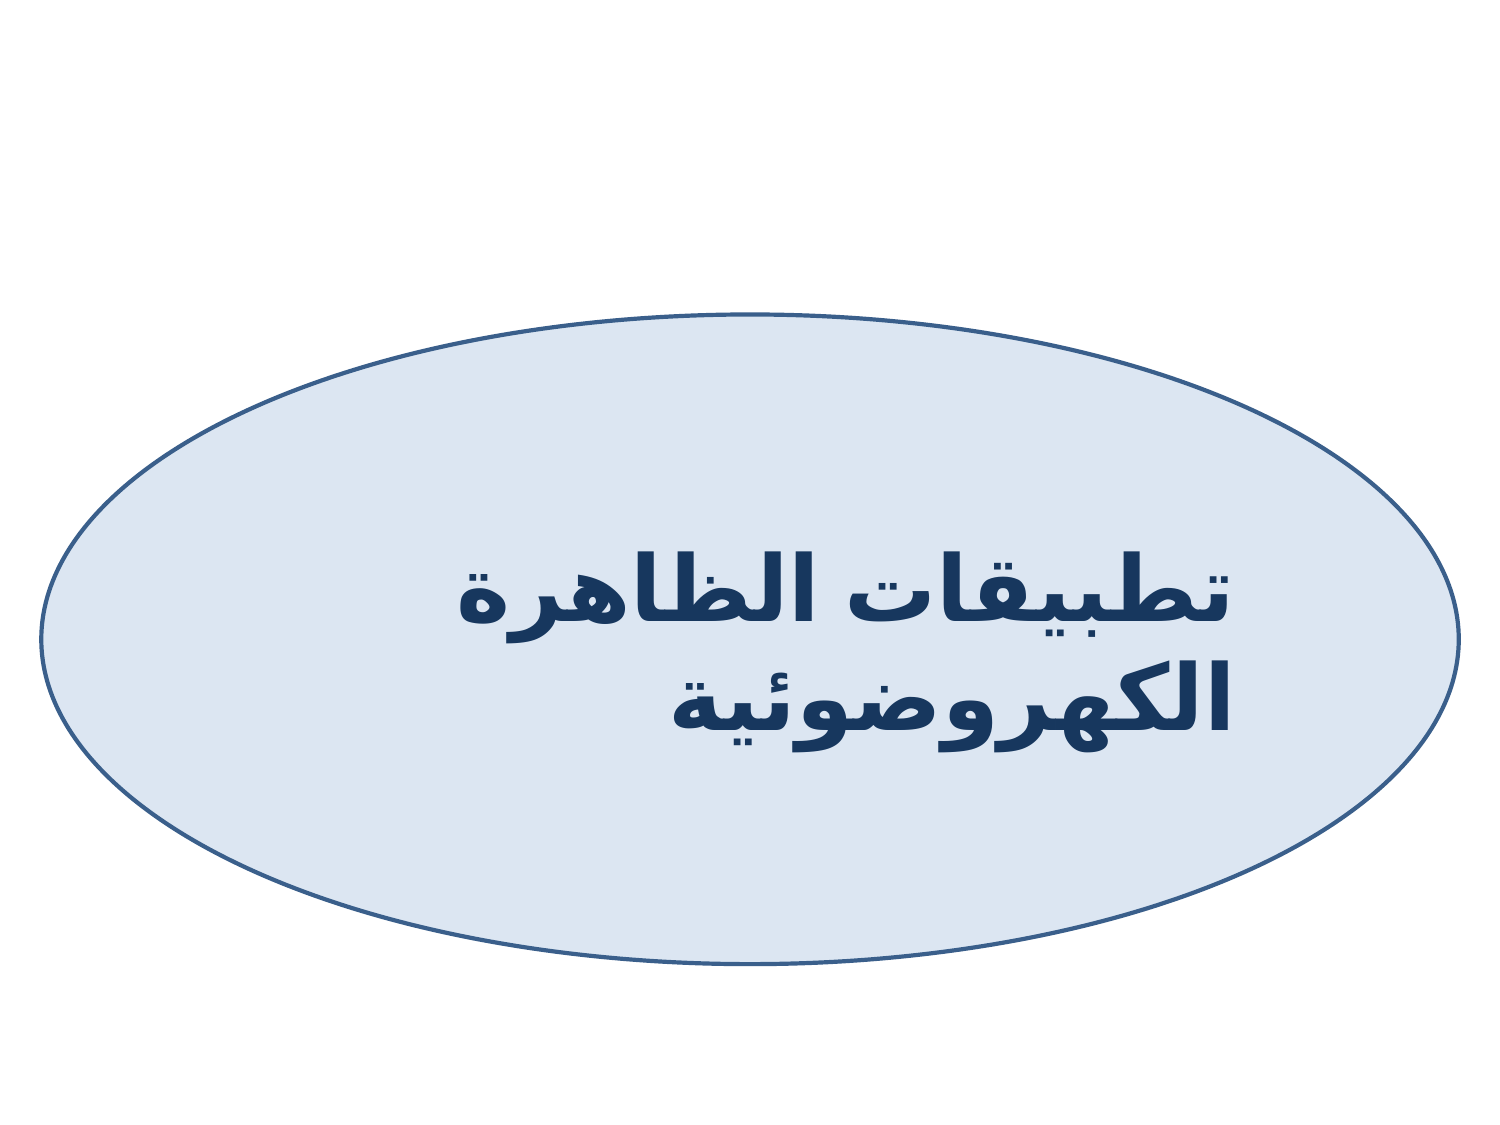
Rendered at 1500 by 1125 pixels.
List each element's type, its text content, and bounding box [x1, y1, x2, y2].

text_box تطبيقات الظاهرة الكهروضوئية [39, 312, 1461, 967]
